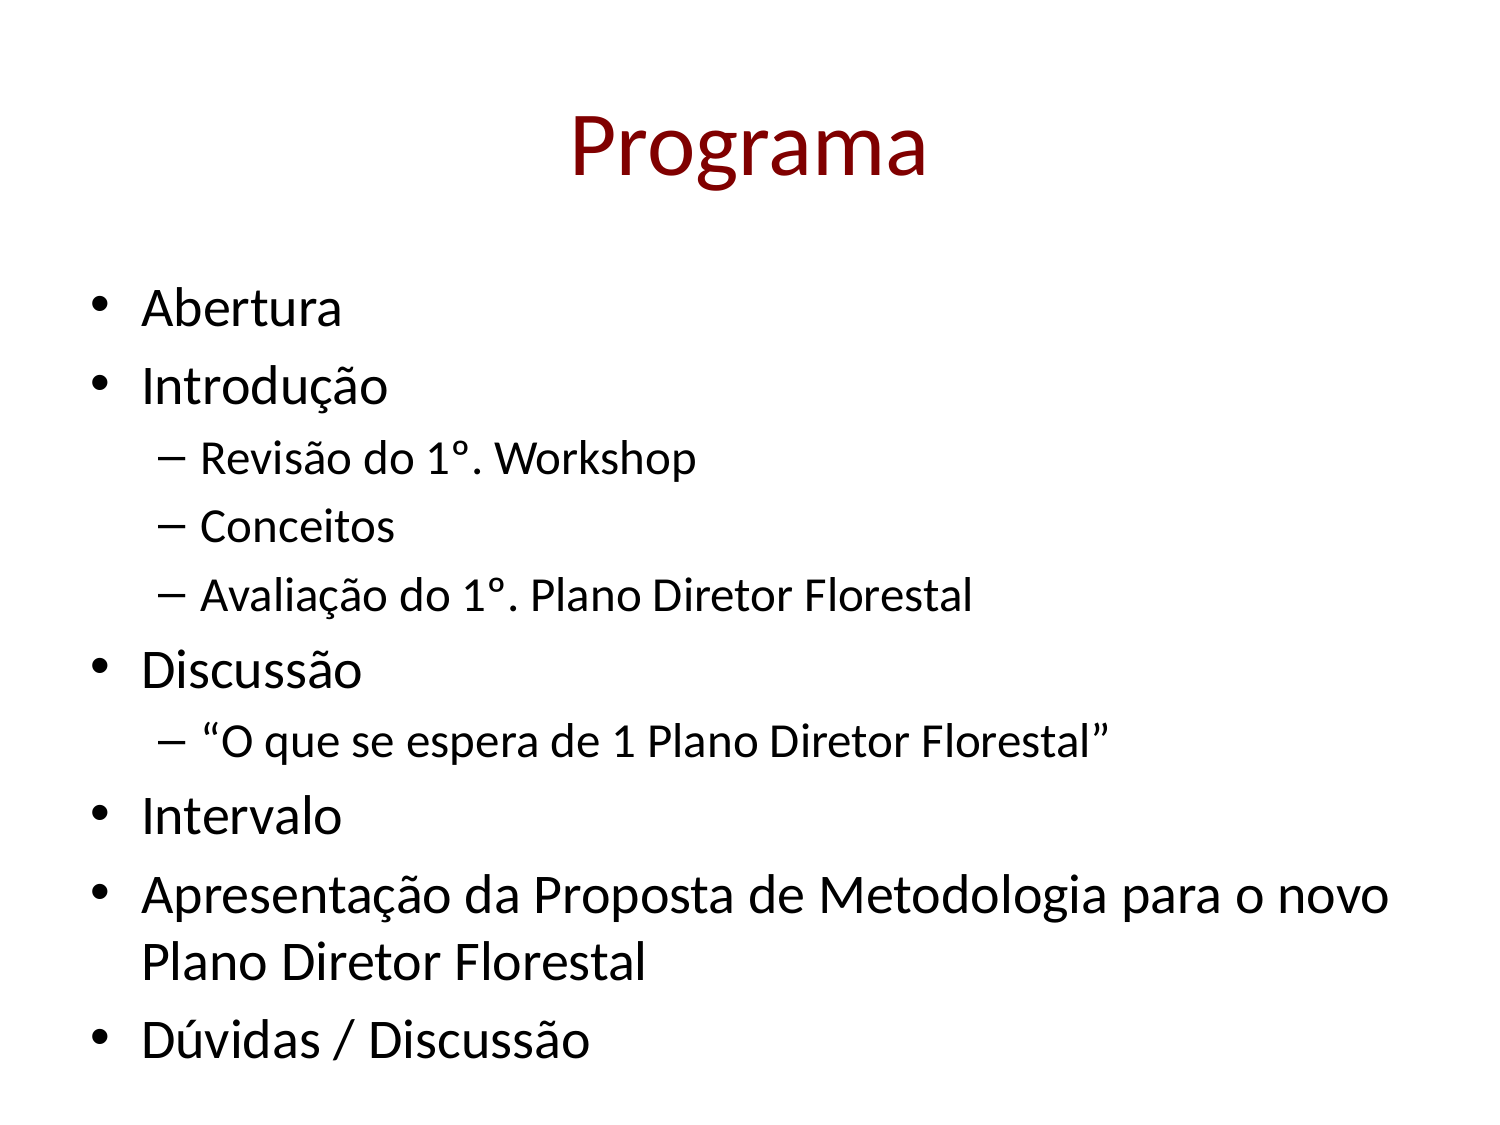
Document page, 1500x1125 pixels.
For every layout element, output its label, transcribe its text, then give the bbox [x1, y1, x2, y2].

title Programa [75, 45, 1425, 233]
list Abertura Introdução Revisão do 1º. Workshop Conceitos Avaliação do 1º. Plano Diretor Florestal Discussão “O que se espera de 1 Plano Diretor Florestal” Intervalo Apresentação da Proposta de Metodologia para o novo Plano Diretor Florestal Dúvidas / Discussão [75, 262, 1425, 1080]
